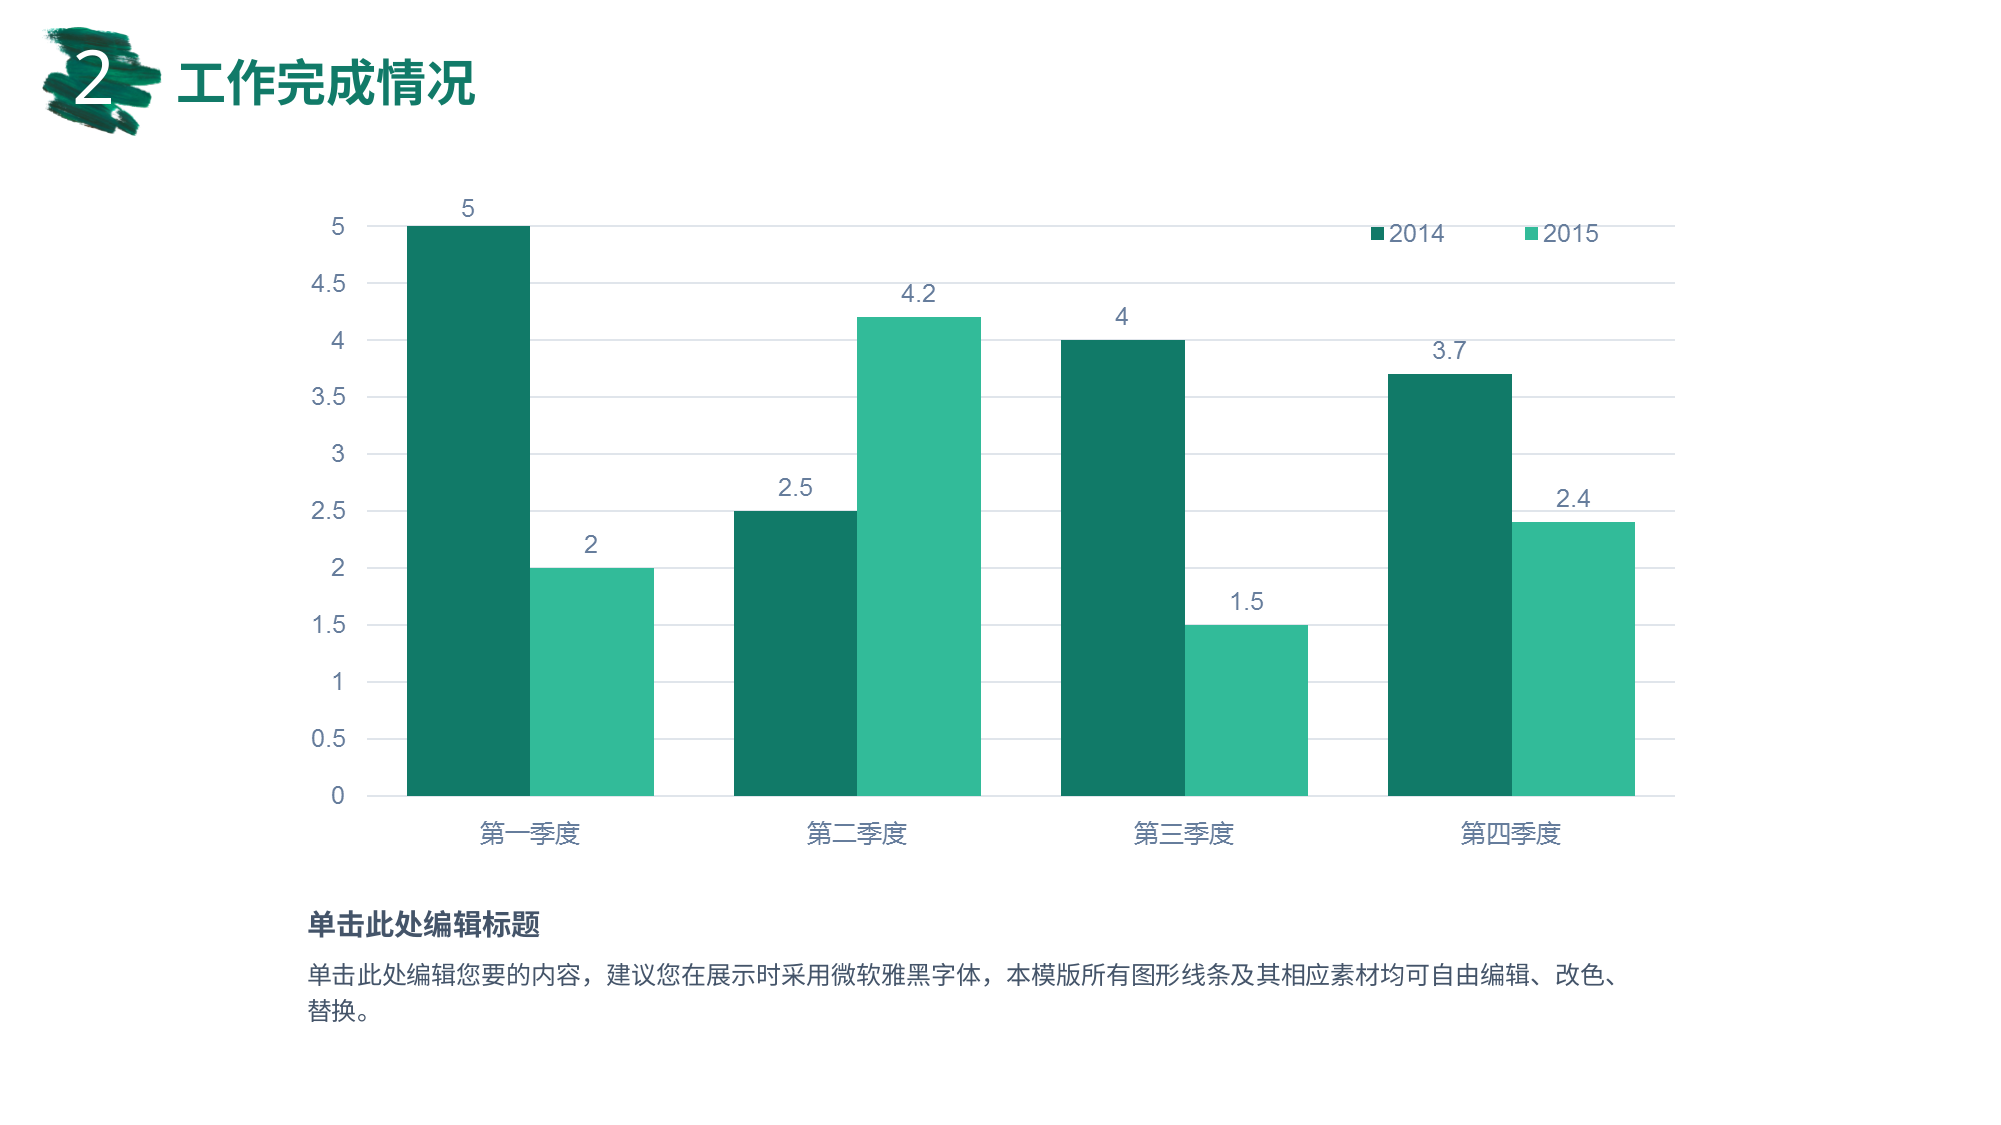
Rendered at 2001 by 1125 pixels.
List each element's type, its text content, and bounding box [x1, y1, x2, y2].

text_box 单击此处编辑您要的内容，建议您在展示时采用微软雅黑字体，本模版所有图形线条及其相应素材均可自由编辑、改色、替换。 [292, 945, 1666, 1033]
text_box 单击此处编辑标题 [292, 895, 646, 949]
picture [42, 25, 163, 136]
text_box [264, 182, 1961, 884]
text_box 工作完成情况 [168, 43, 533, 119]
